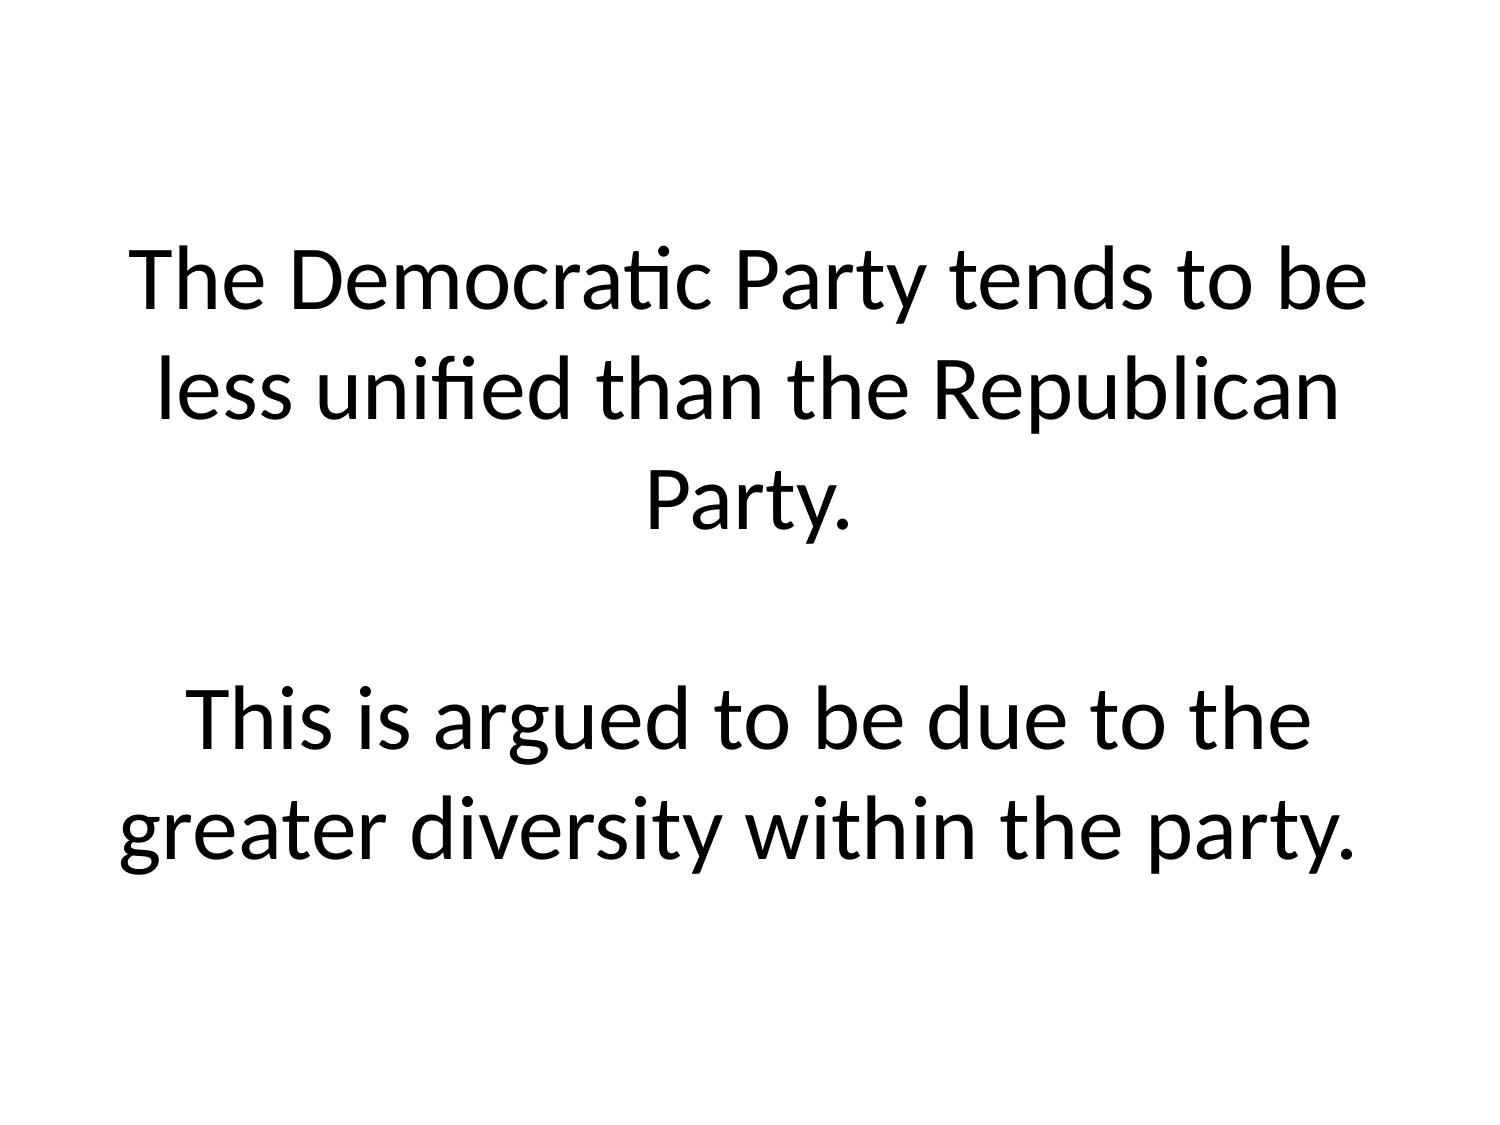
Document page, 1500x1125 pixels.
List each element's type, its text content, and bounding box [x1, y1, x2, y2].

title The Democratic Party tends to be less unified than the Republican Party. This is argued to be due to the greater diversity within the party. [74, 44, 1426, 1051]
